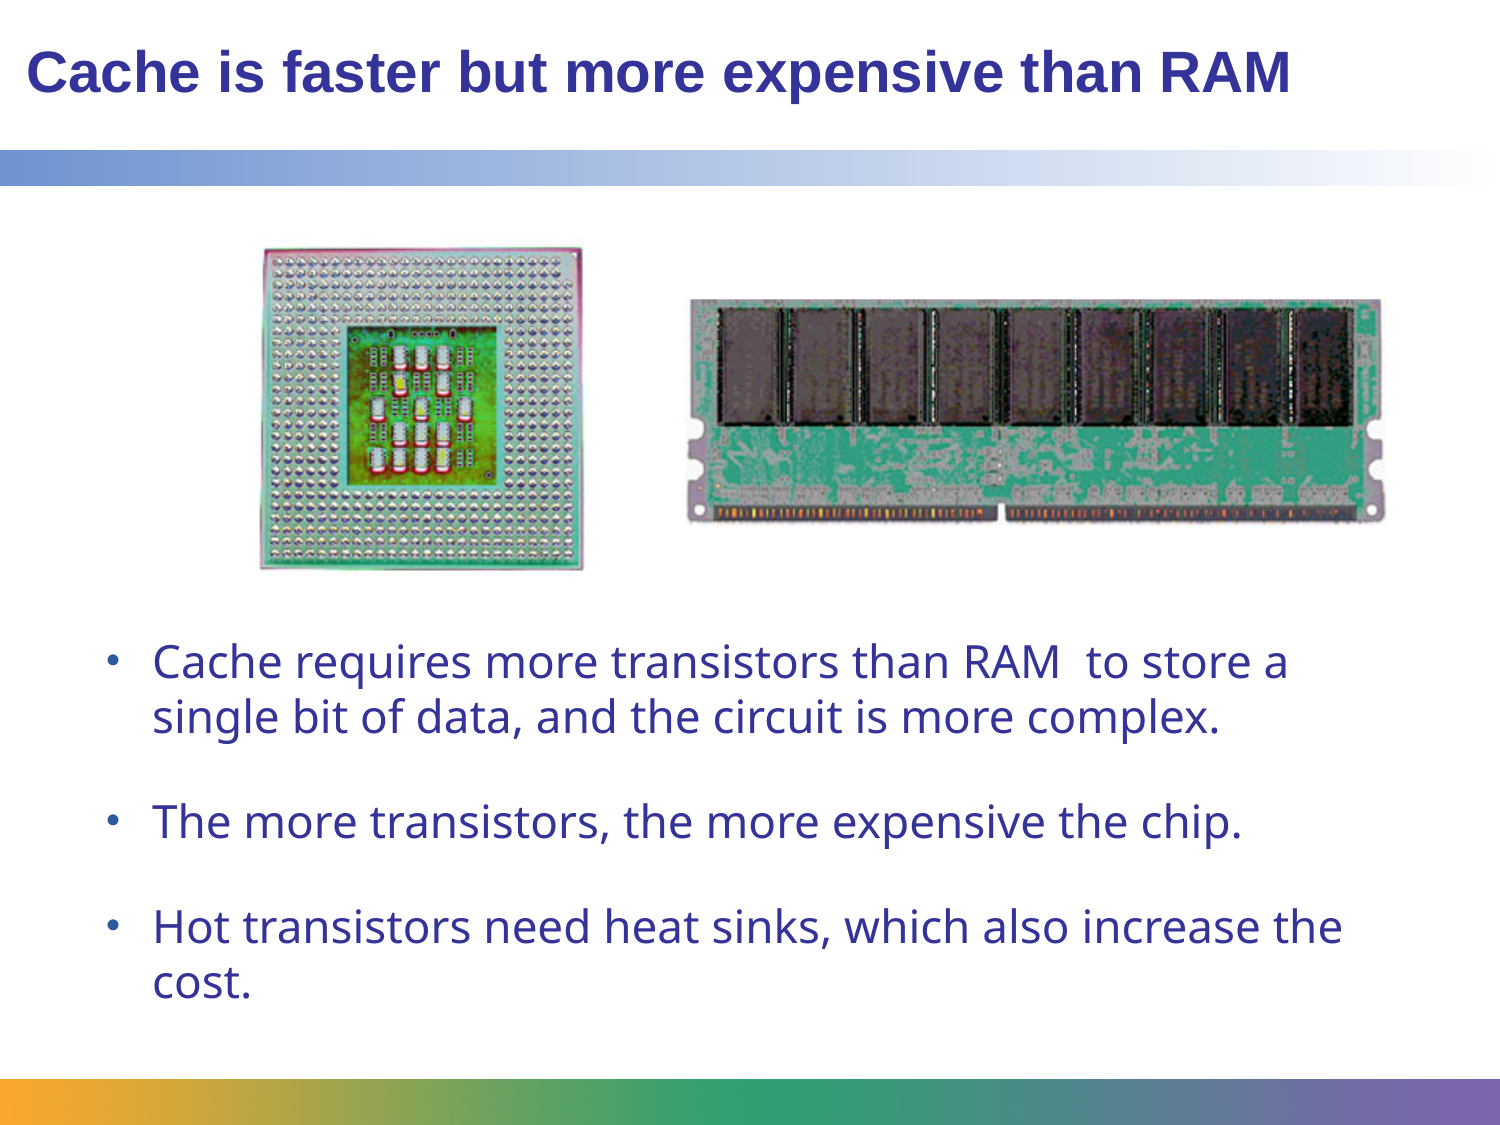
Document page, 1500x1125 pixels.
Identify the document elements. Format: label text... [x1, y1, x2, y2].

picture [246, 238, 597, 577]
list Cache requires more transistors than RAM to store a single bit of data, and the circuit is more complex. The more transistors, the more expensive the chip. Hot transistors need heat sinks, which also increase the cost. [14, 624, 1391, 1013]
title Cache is faster but more expensive than RAM [10, 0, 1422, 138]
picture [0, 1079, 1500, 1125]
picture [683, 298, 1388, 527]
